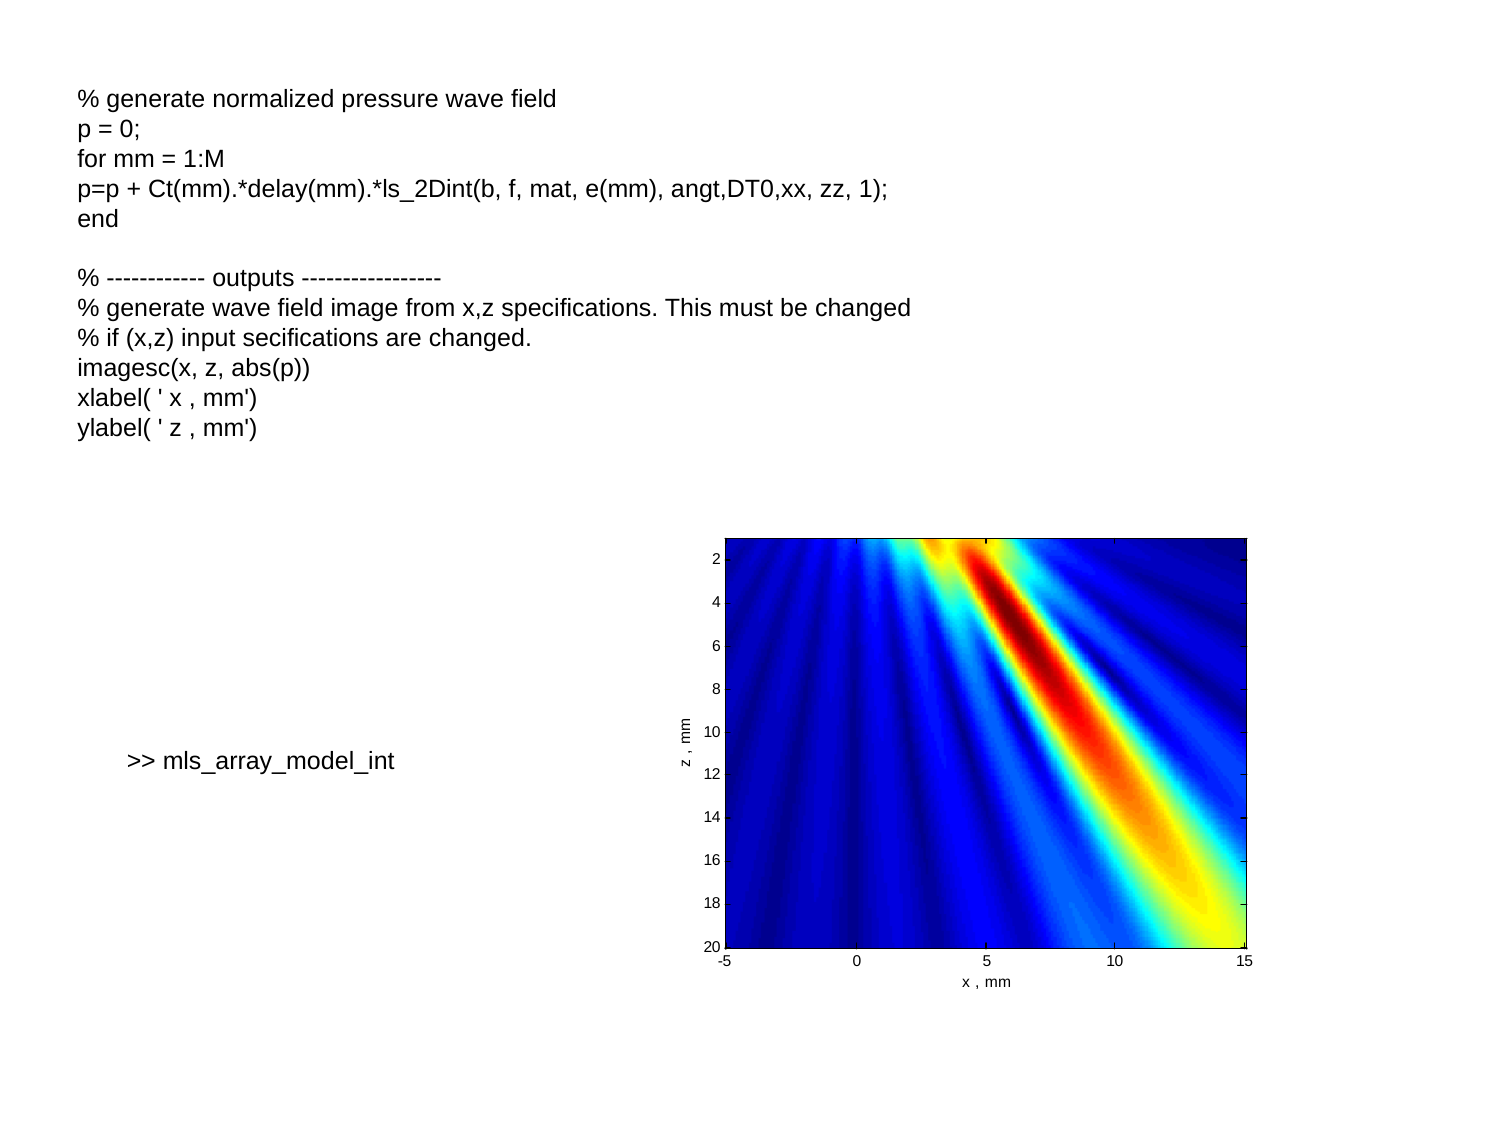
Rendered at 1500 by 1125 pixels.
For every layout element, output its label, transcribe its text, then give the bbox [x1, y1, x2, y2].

picture [637, 499, 1311, 1005]
text_box >> mls_array_model_int [112, 737, 411, 782]
text_box % generate normalized pressure wave field p = 0; for mm = 1:M p=p + Ct(mm).*delay(mm).*ls_2Dint(b, f, mat, e(mm), angt,DT0,xx, zz, 1); end % ------------ outputs ----------------- % generate wave field image from x,z specifications. This must be changed % if (x,z) input secifications are changed. imagesc(x, z, abs(p)) xlabel( ' x , mm') ylabel( ' z , mm') [62, 74, 1213, 449]
